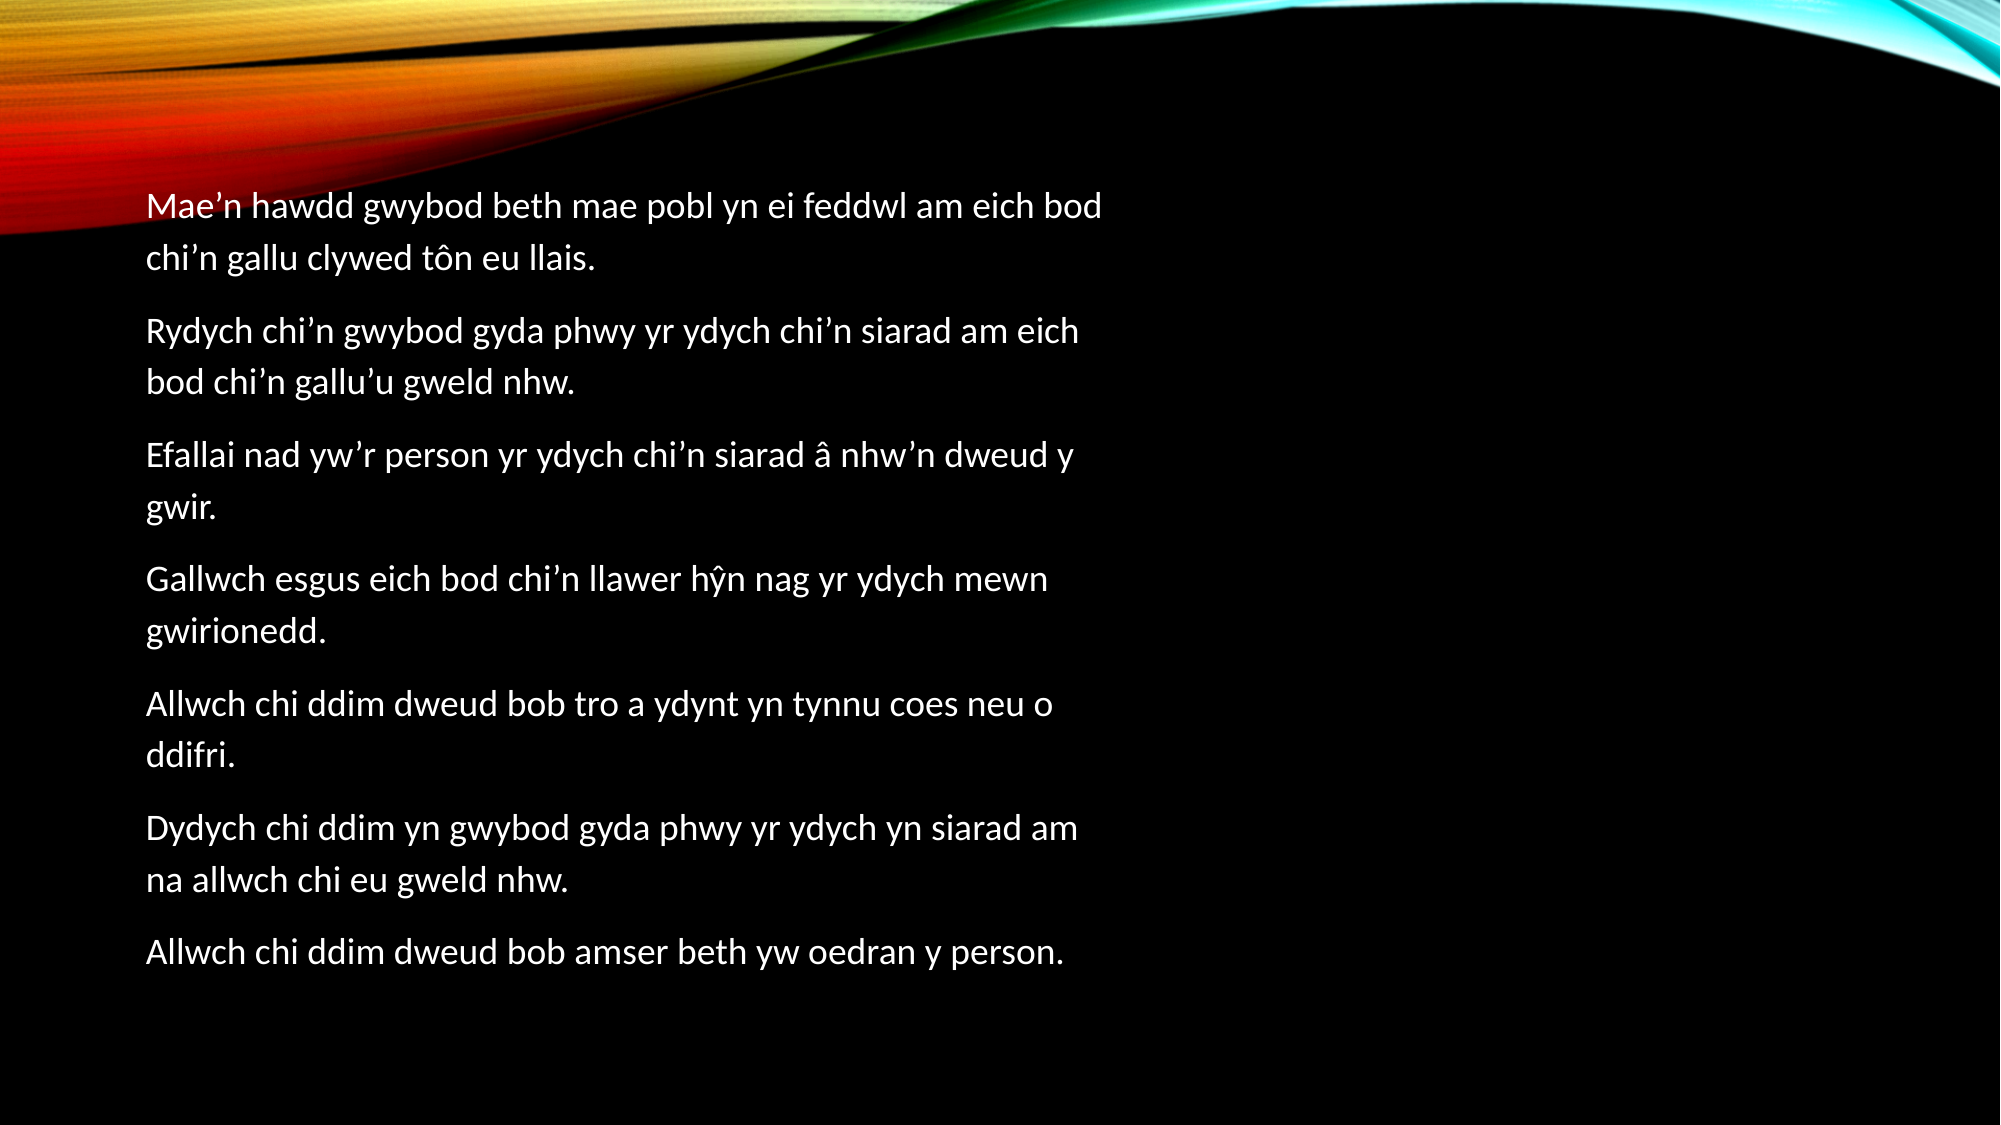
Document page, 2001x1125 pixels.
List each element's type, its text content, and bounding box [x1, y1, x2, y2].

text_box Mae’n hawdd gwybod beth mae pobl yn ei feddwl am eich bod chi’n gallu clywed tôn eu llais. Rydych chi’n gwybod gyda phwy yr ydych chi’n siarad am eich bod chi’n gallu’u gweld nhw. Efallai nad yw’r person yr ydych chi’n siarad â nhw’n dweud y gwir. Gallwch esgus eich bod chi’n llawer hŷn nag yr ydych mewn gwirionedd. Allwch chi ddim dweud bob tro a ydynt yn tynnu coes neu o ddifri. Dydych chi ddim yn gwybod gyda phwy yr ydych yn siarad am na allwch chi eu gweld nhw. Allwch chi ddim dweud bob amser beth yw oedran y person. [131, 167, 1132, 1053]
picture [0, 0, 2000, 237]
